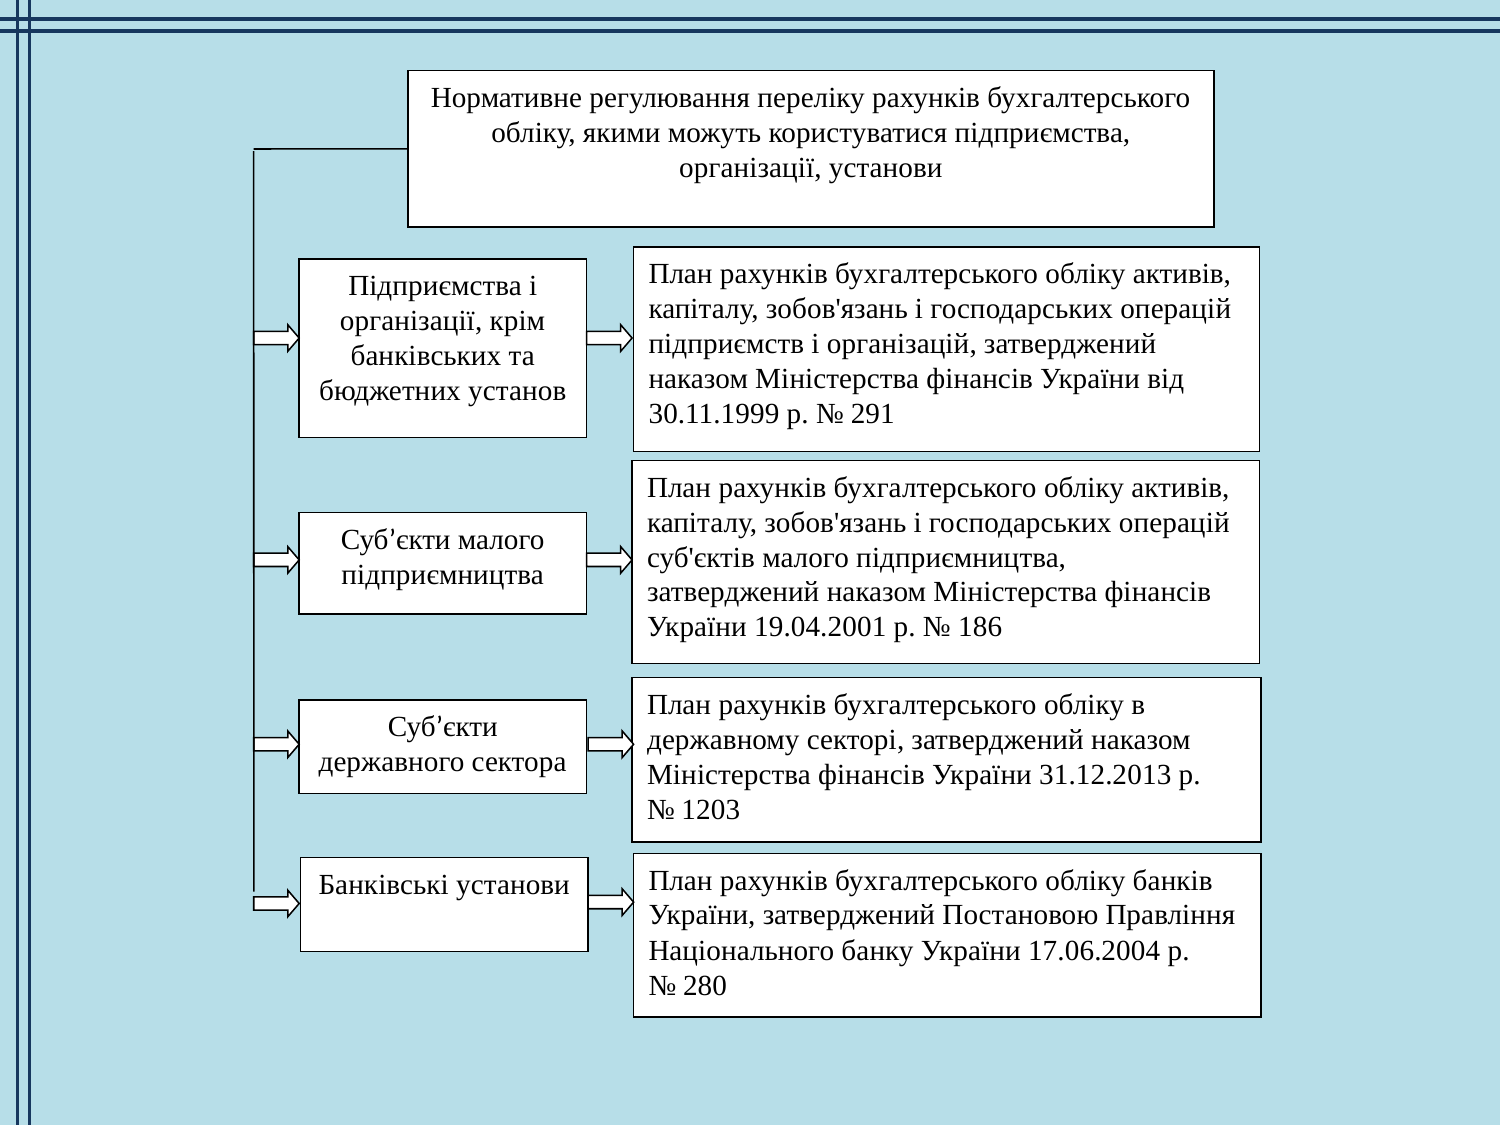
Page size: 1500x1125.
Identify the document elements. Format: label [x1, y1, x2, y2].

text_box [0, 0, 1500, 1125]
text_box [244, 60, 1262, 1027]
